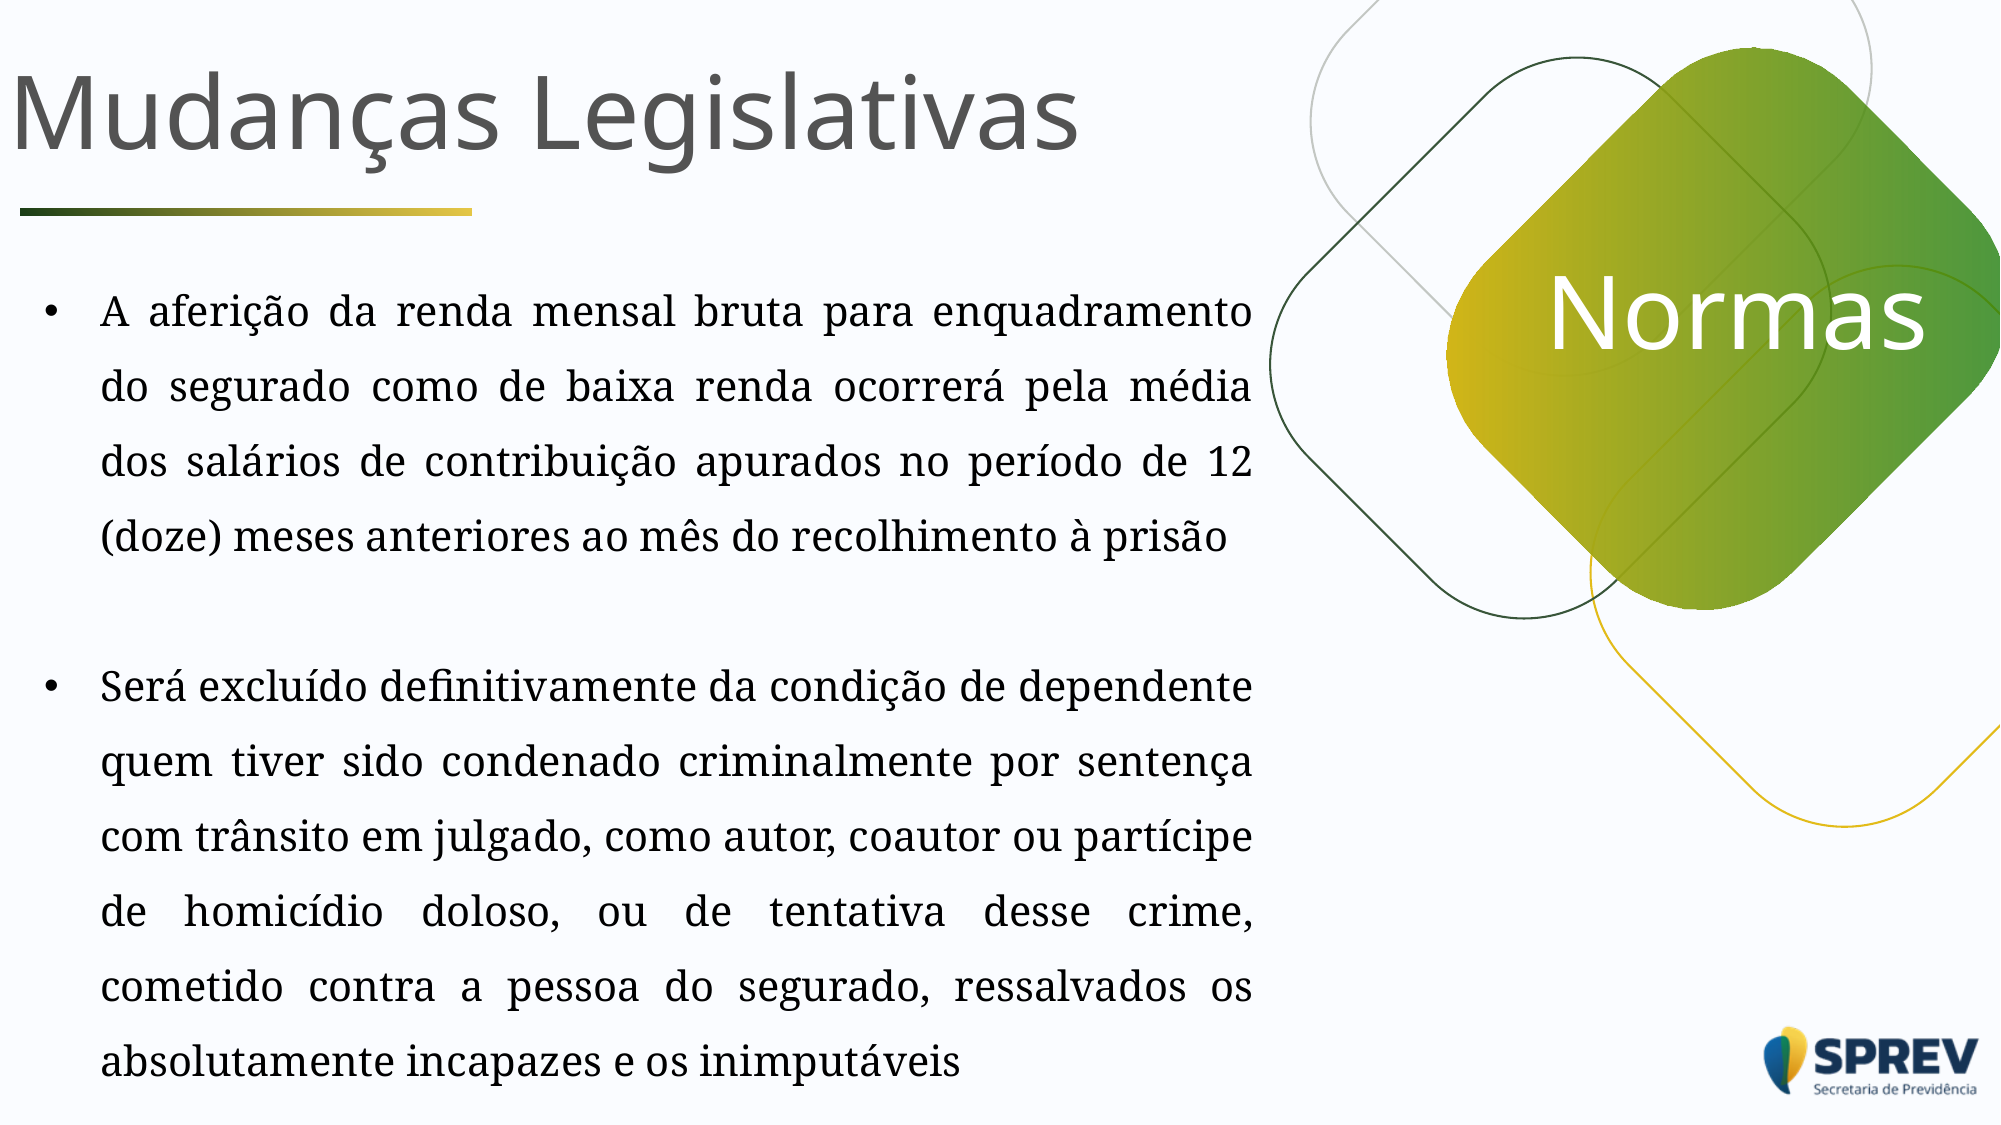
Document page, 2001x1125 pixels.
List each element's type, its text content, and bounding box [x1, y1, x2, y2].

text_box Mudanças Legislativas [8, 47, 1082, 170]
text_box A aferição da renda mensal bruta para enquadramento do segurado como de baixa renda ocorrerá pela média dos salários de contribuição apurados no período de 12 (doze) meses anteriores ao mês do recolhimento à prisão Será excluído definitivamente da condição de dependente quem tiver sido condenado criminalmente por sentença com trânsito em julgado, como autor, coautor ou partícipe de homicídio doloso, ou de tentativa desse crime, cometido contra a pessoa do segurado, ressalvados os absolutamente incapazes e os inimputáveis [29, 252, 1269, 1093]
picture [1760, 1022, 1983, 1099]
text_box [1295, 0, 2000, 765]
text_box [20, 208, 472, 216]
